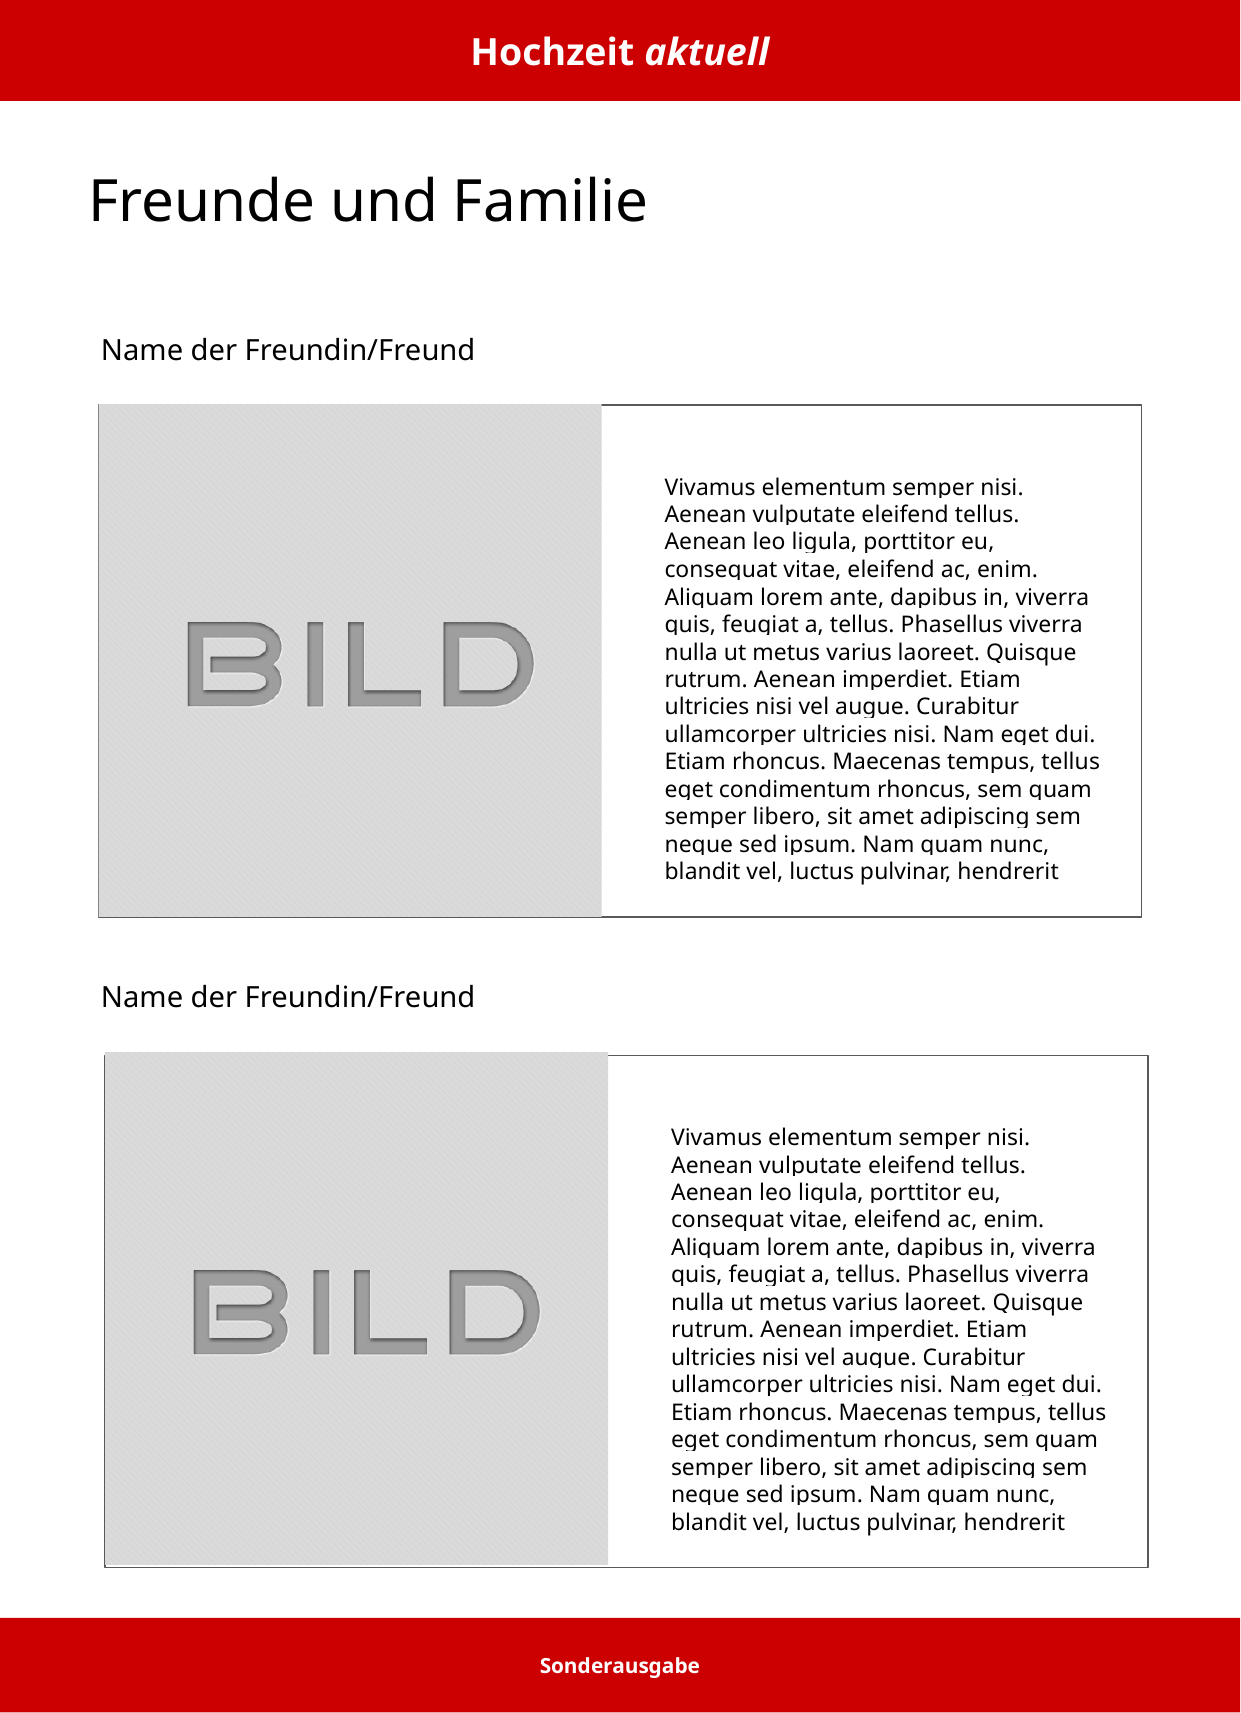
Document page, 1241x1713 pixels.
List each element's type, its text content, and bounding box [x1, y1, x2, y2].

text_box Name der Freundin/Freund [85, 963, 1129, 1040]
text_box Vivamus elementum semper nisi. Aenean vulputate eleifend tellus. Aenean leo ligula, porttitor eu, consequat vitae, eleifend ac, enim. Aliquam lorem ante, dapibus in, viverra quis, feugiat a, tellus. Phasellus viverra nulla ut metus varius laoreet. Quisque rutrum. Aenean imperdiet. Etiam ultricies nisi vel augue. Curabitur ullamcorper ultricies nisi. Nam eget dui. Etiam rhoncus. Maecenas tempus, tellus eget condimentum rhoncus, sem quam semper libero, sit amet adipiscing sem neque sed ipsum. Nam quam nunc, blandit vel, luctus pulvinar, hendrerit [656, 1080, 1130, 1538]
text_box [612, 1055, 1148, 1568]
text_box [602, 404, 1142, 917]
picture [98, 404, 602, 918]
picture [104, 1052, 609, 1566]
text_box Sonderausgabe [0, 1617, 1241, 1713]
text_box Vivamus elementum semper nisi. Aenean vulputate eleifend tellus. Aenean leo ligula, porttitor eu, consequat vitae, eleifend ac, enim. Aliquam lorem ante, dapibus in, viverra quis, feugiat a, tellus. Phasellus viverra nulla ut metus varius laoreet. Quisque rutrum. Aenean imperdiet. Etiam ultricies nisi vel augue. Curabitur ullamcorper ultricies nisi. Nam eget dui. Etiam rhoncus. Maecenas tempus, tellus eget condimentum rhoncus, sem quam semper libero, sit amet adipiscing sem neque sed ipsum. Nam quam nunc, blandit vel, luctus pulvinar, hendrerit [649, 429, 1123, 888]
text_box Name der Freundin/Freund [85, 339, 1129, 393]
text_box Hochzeit aktuell [0, 0, 1241, 101]
title Freunde und Familie [73, 148, 1180, 339]
